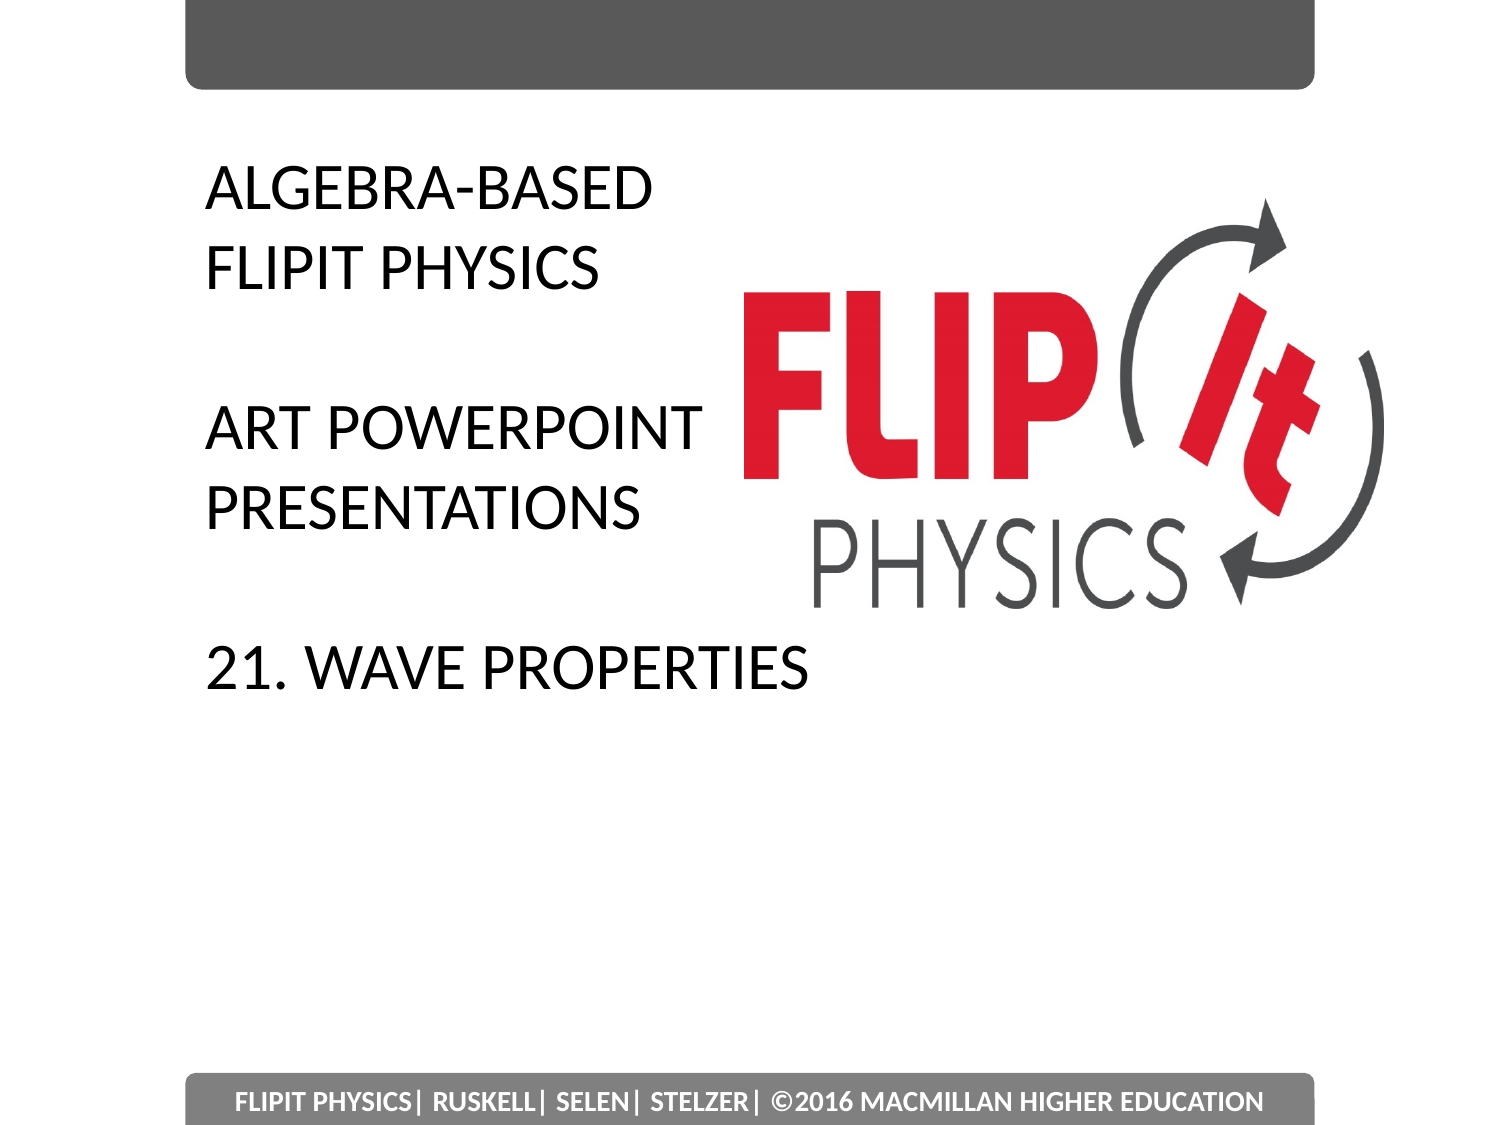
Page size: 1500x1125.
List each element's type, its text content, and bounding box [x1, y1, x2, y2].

text_box ALGEBRA-BASED FLIPIT PHYSICS ART POWERPOINT PRESENTATIONS 21. Wave Properties [190, 135, 938, 710]
text_box [185, 0, 1315, 90]
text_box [187, 1074, 1313, 1125]
picture [744, 198, 1384, 610]
